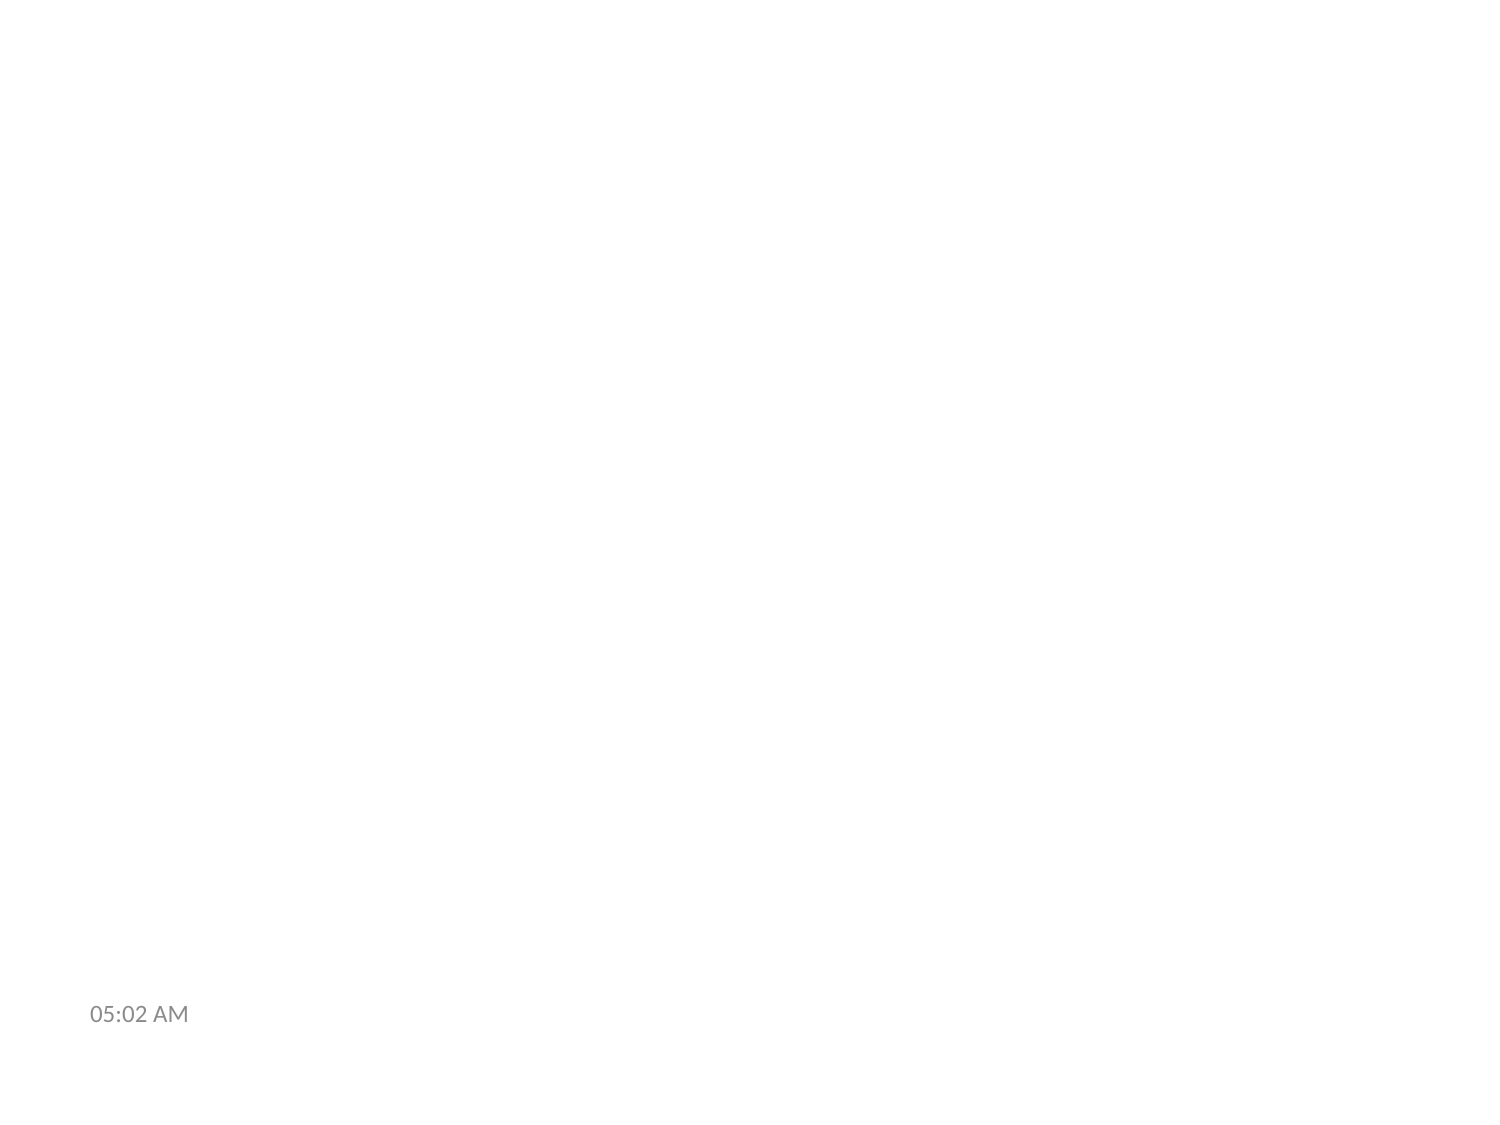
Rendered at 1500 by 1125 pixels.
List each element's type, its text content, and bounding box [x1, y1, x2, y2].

text_box 3:35 PM [75, 982, 425, 1043]
